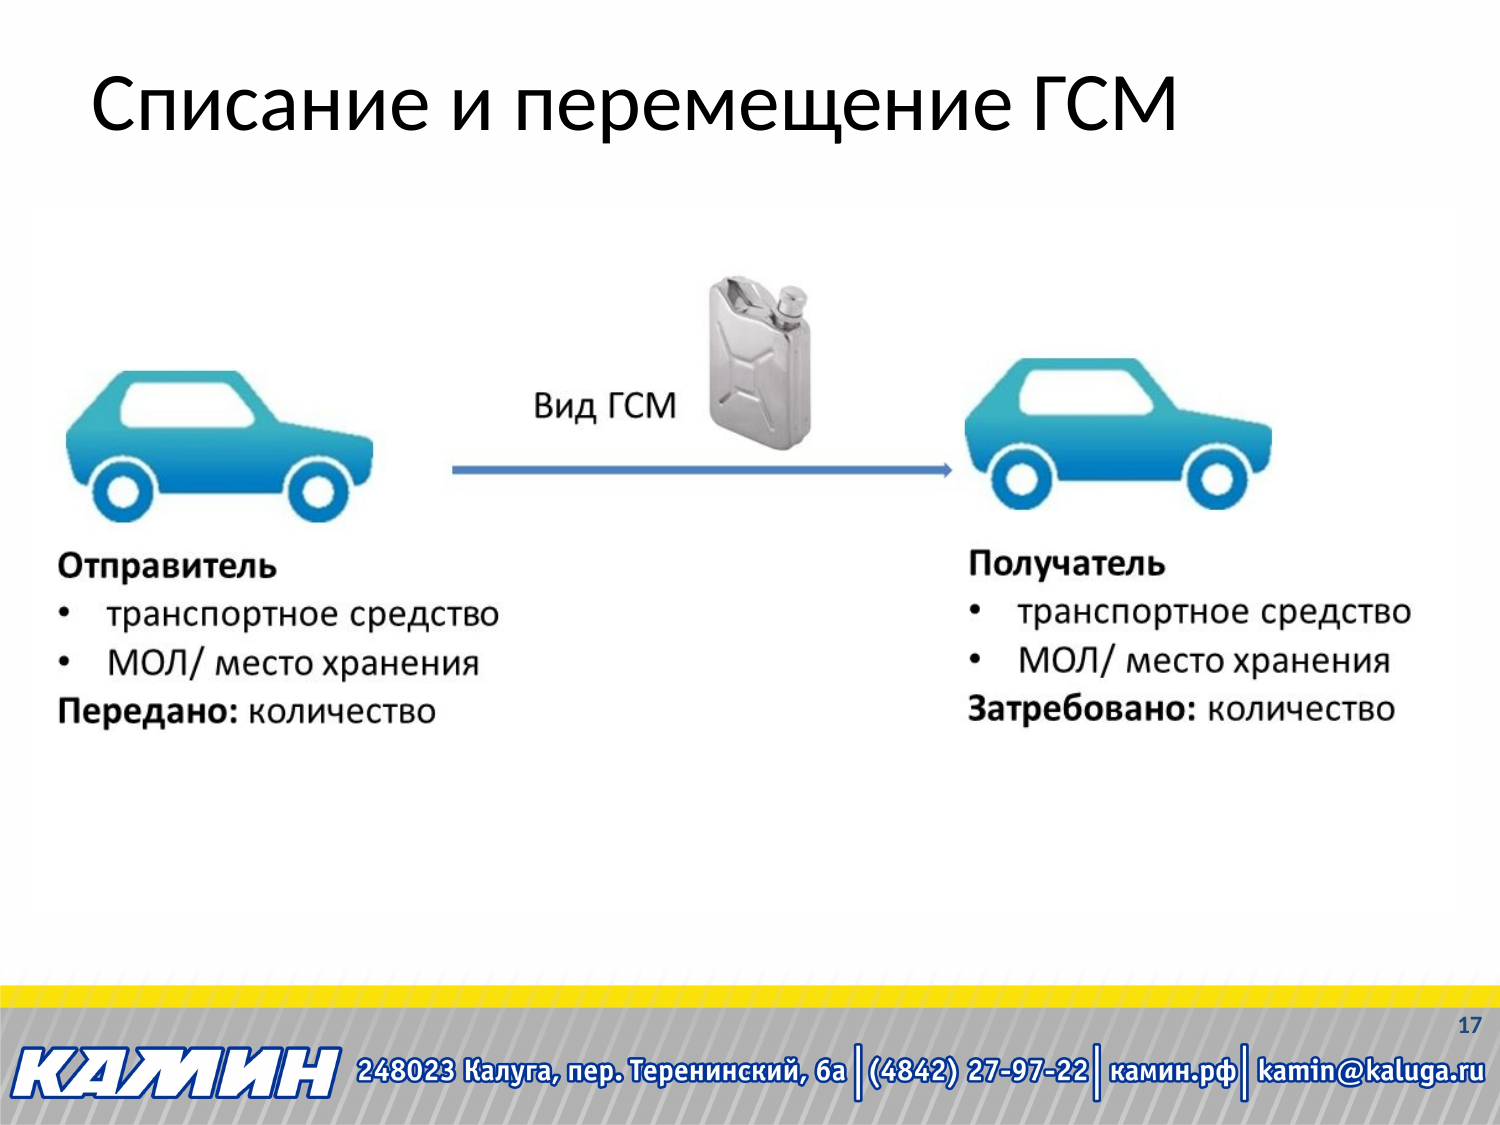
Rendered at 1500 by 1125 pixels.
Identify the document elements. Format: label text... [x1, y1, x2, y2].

picture [0, 0, 1500, 1125]
slide_number 17 [1147, 993, 1498, 1053]
title Списание и перемещение ГСМ [76, 3, 1392, 191]
